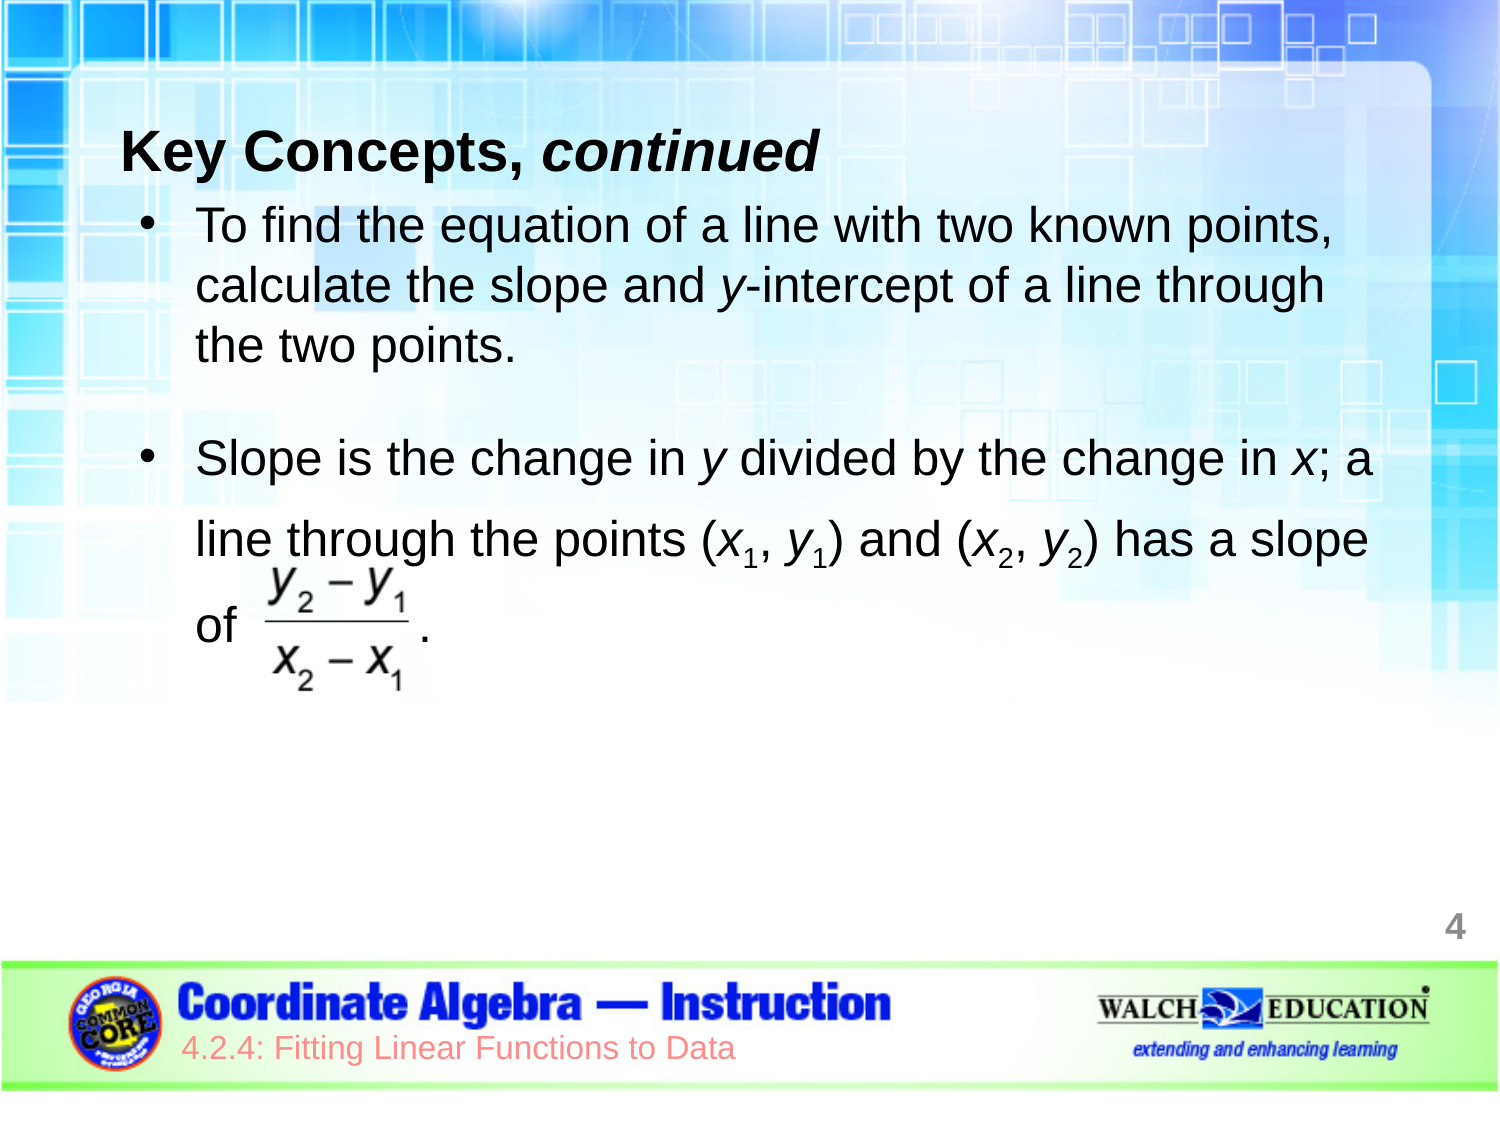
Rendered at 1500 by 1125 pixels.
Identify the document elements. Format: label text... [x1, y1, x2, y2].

subtitle Key Concepts, continued To find the equation of a line with two known points, calculate the slope and y-intercept of a line through the two points. Slope is the change in y divided by the change in x; a line through the points (x1, y1) and (x2, y2) has a slope of . [105, 105, 1394, 925]
picture [1, 0, 1500, 1091]
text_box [262, 543, 411, 693]
footer 4.2.4: Fitting Linear Functions to Data [166, 1024, 1080, 1069]
slide_number 4 [1361, 901, 1481, 949]
